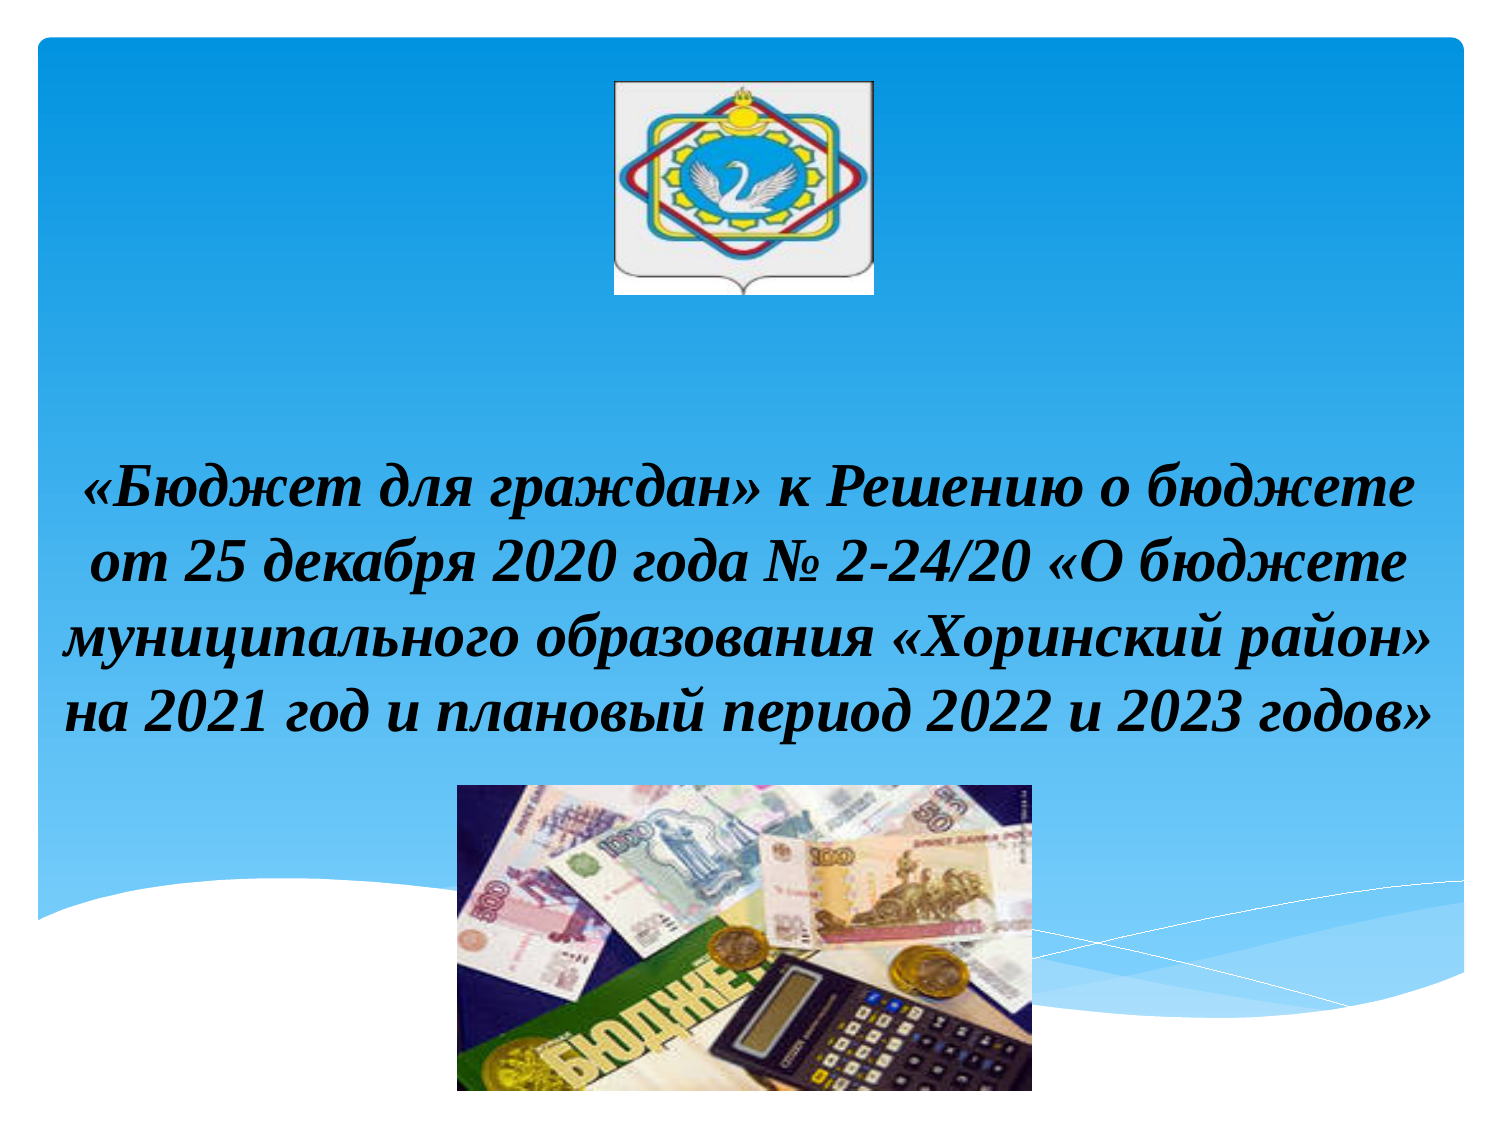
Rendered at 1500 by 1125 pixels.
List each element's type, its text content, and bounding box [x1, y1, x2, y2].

title «Бюджет для граждан» к Решению о бюджете от 25 декабря 2020 года № 2-24/20 «О бюджете муниципального образования «Хоринский район» на 2021 год и плановый период 2022 и 2023 годов» [46, 149, 1454, 752]
picture [456, 784, 1032, 1092]
picture [614, 82, 874, 295]
